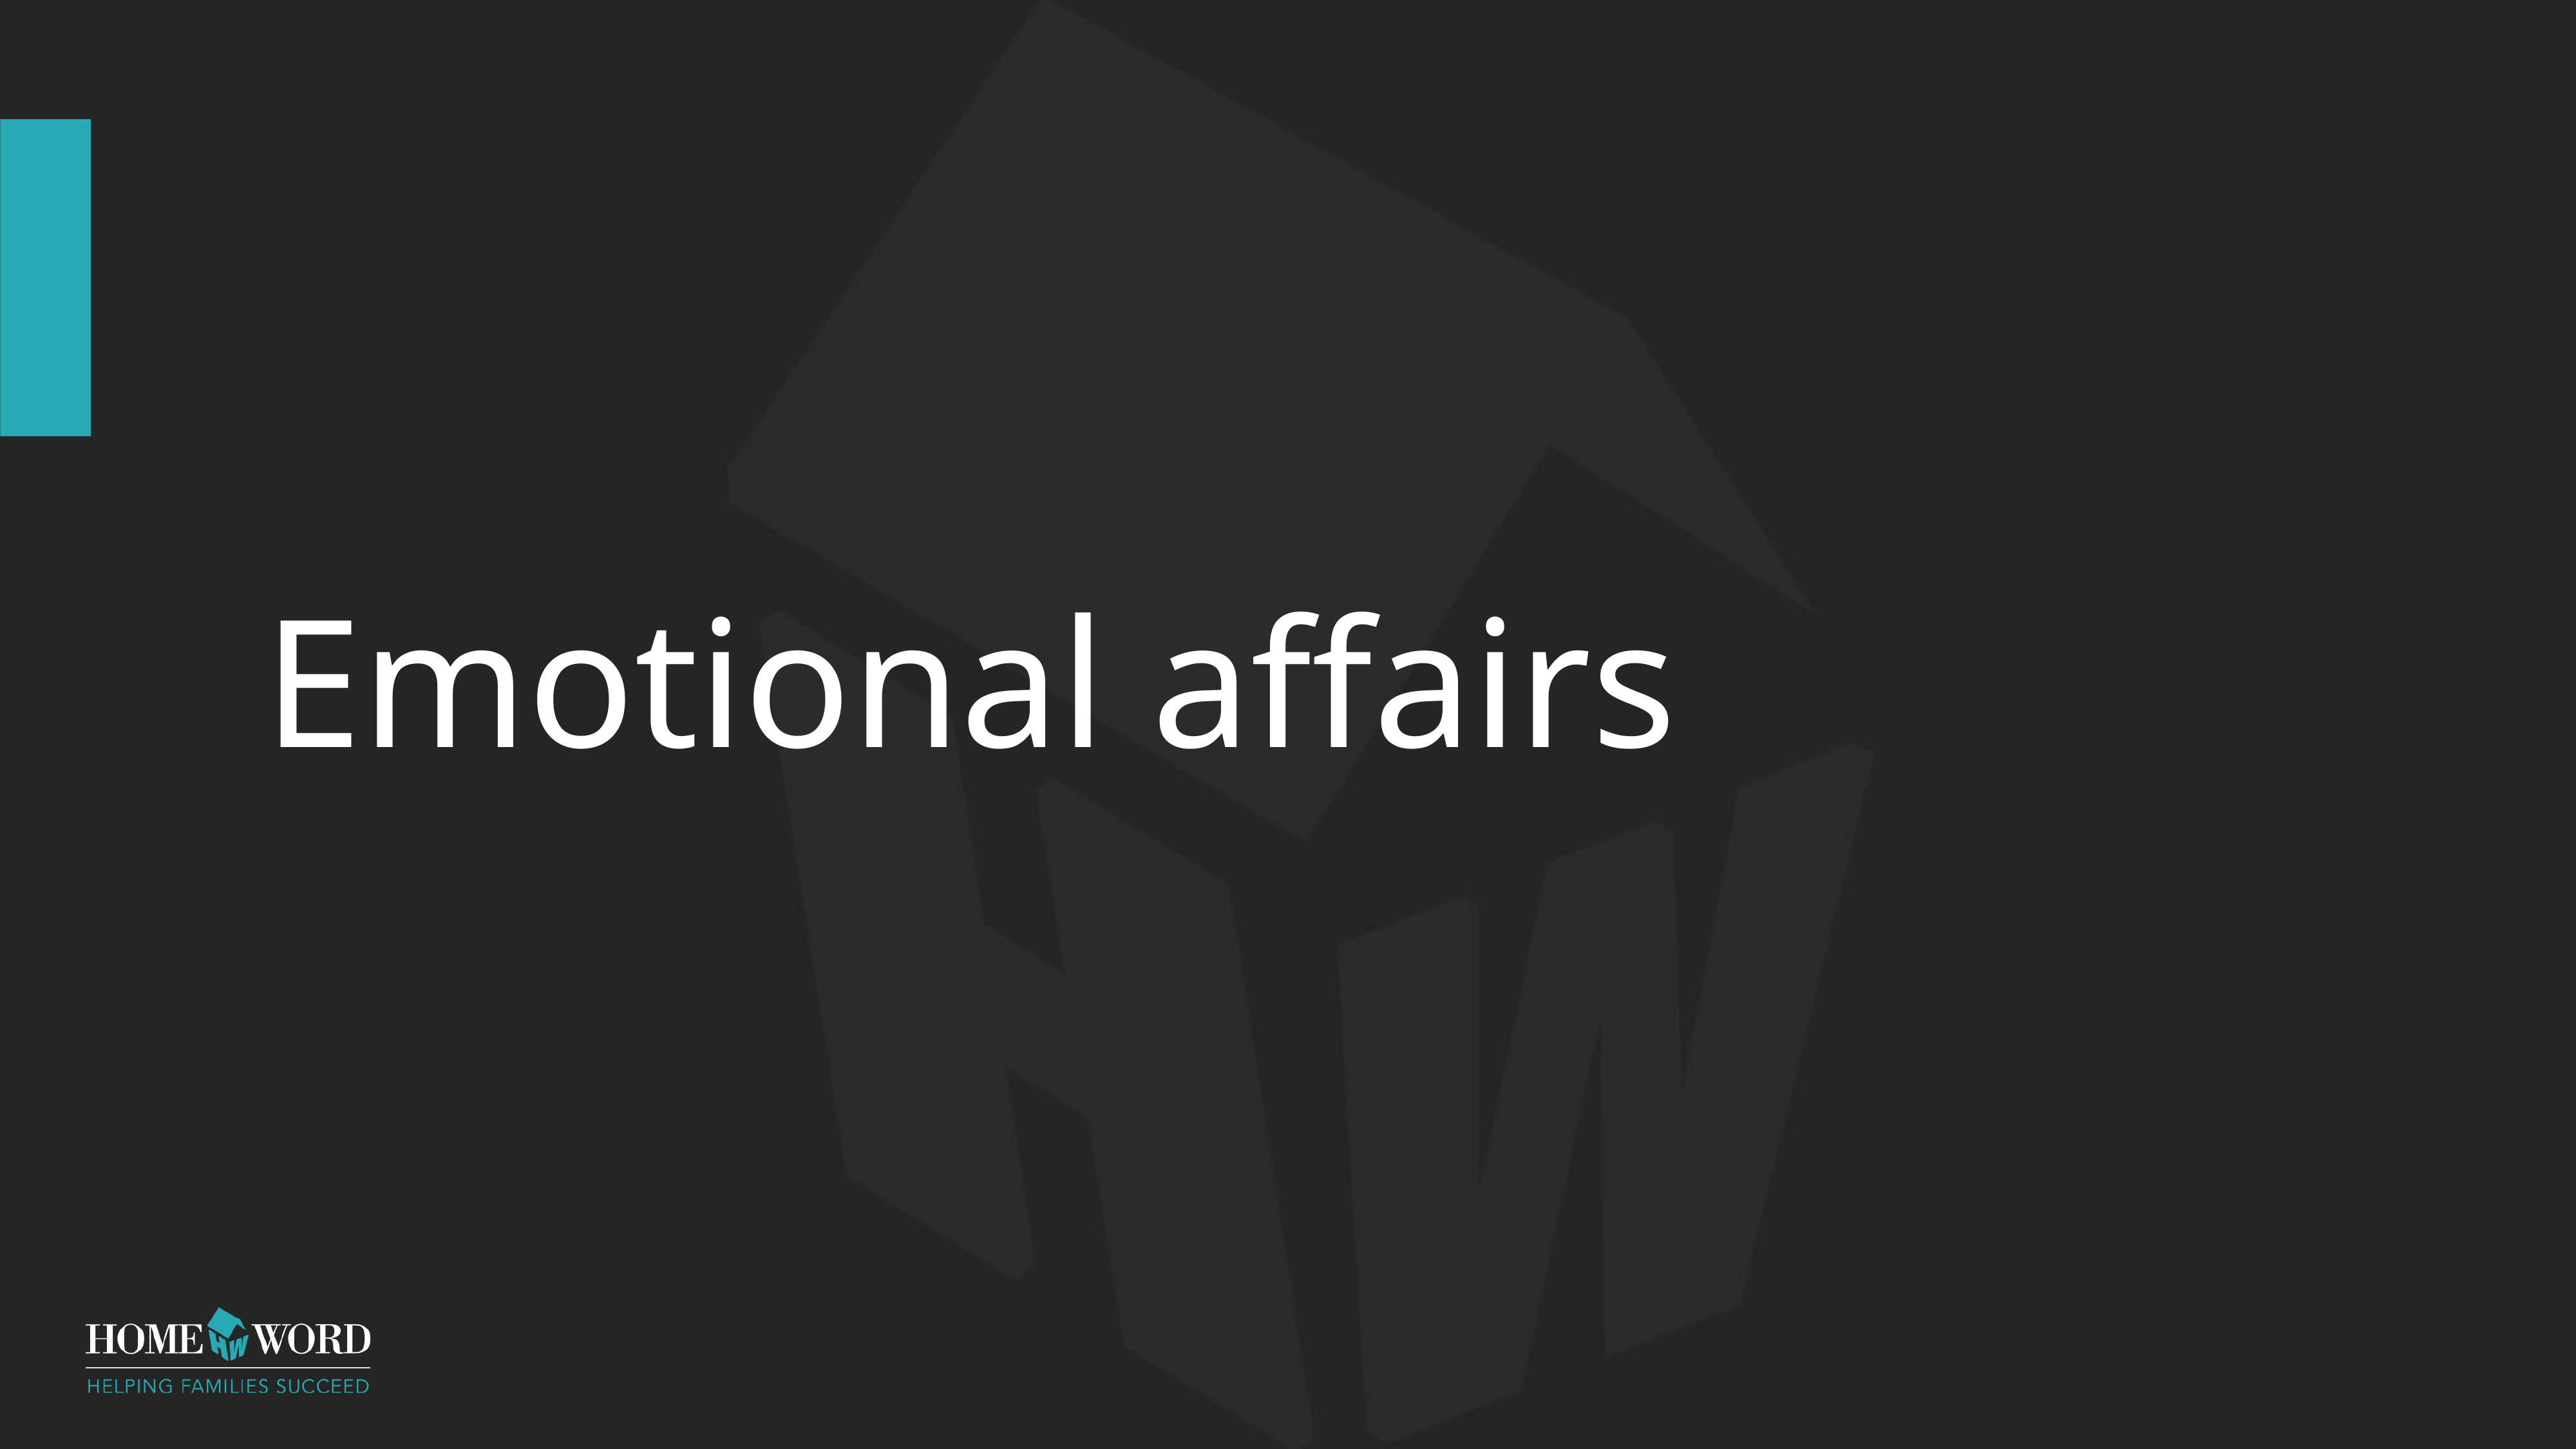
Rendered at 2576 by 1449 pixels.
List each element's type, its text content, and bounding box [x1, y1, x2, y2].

title Emotional affairs [258, 564, 2210, 939]
picture [0, 0, 2576, 1449]
